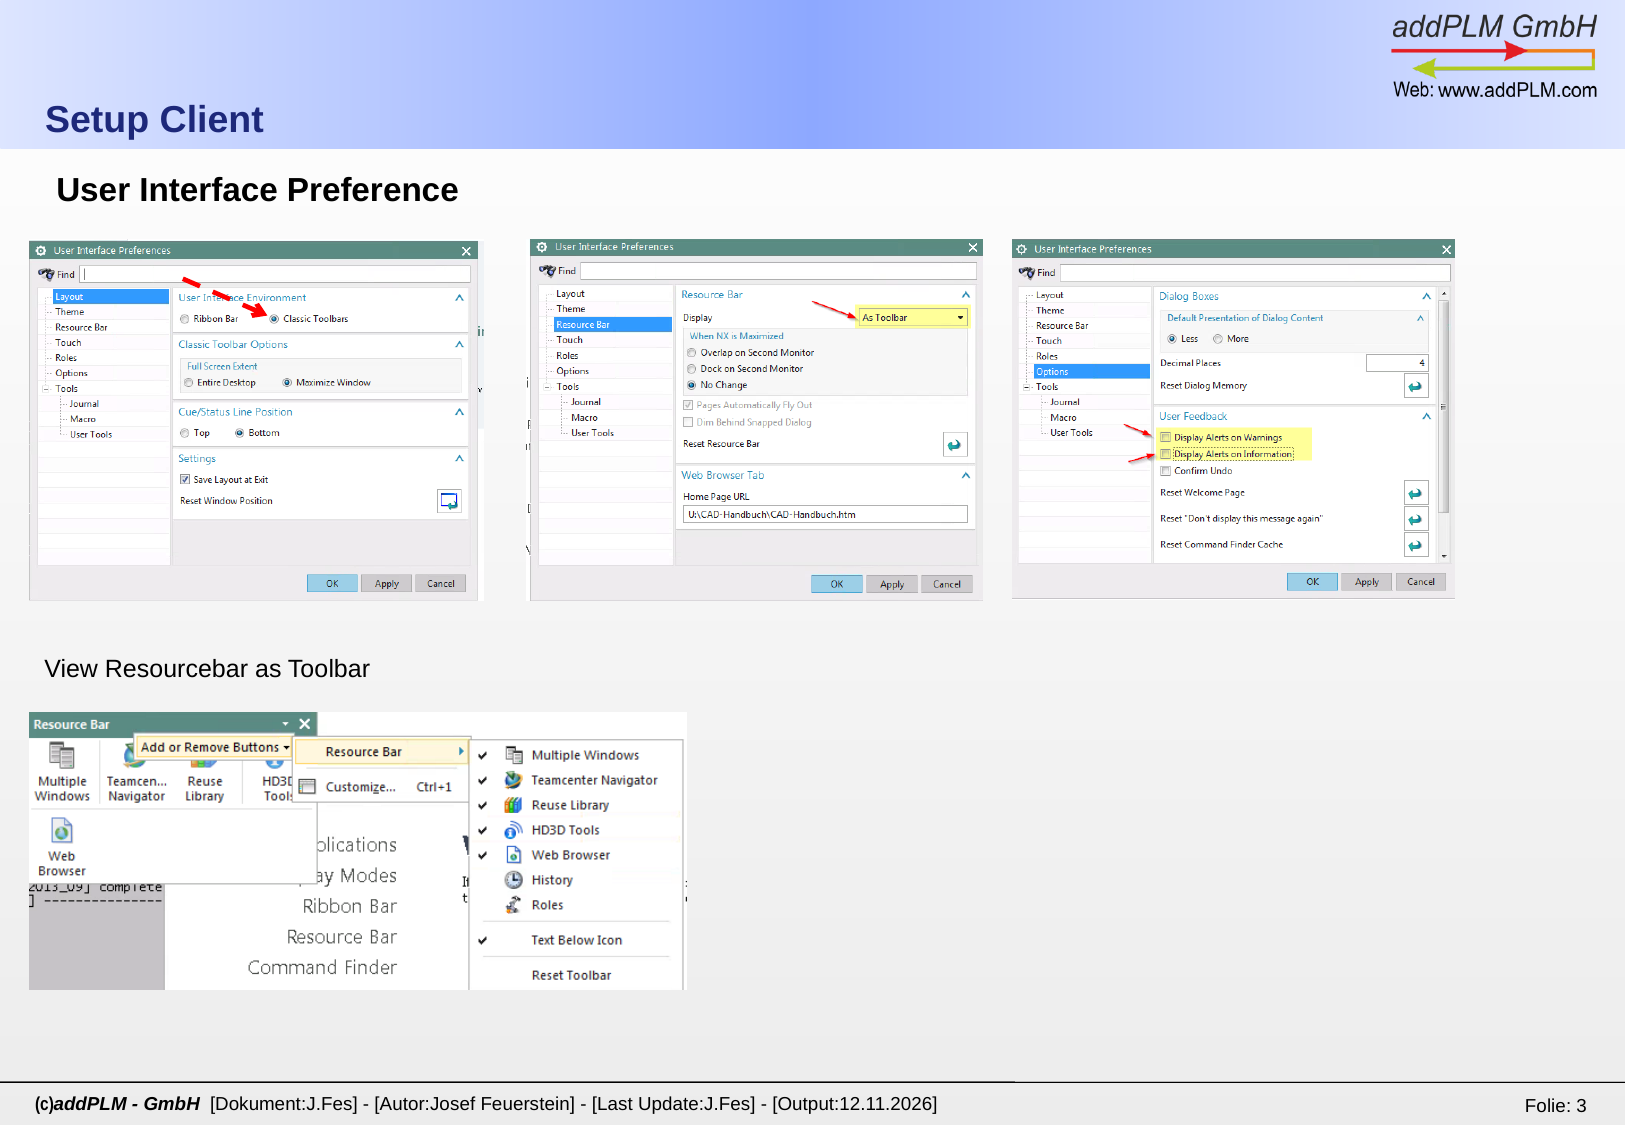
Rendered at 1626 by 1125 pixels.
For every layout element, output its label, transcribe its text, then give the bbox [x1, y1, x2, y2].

list User Interface Preference [41, 160, 1583, 217]
picture [29, 239, 485, 602]
picture [29, 712, 687, 990]
picture [1391, 14, 1597, 97]
picture [525, 239, 983, 602]
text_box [182, 278, 268, 316]
picture [1011, 239, 1455, 601]
text_box View Resourcebar as Toolbar [29, 645, 610, 691]
title Setup Client [45, 67, 1586, 131]
